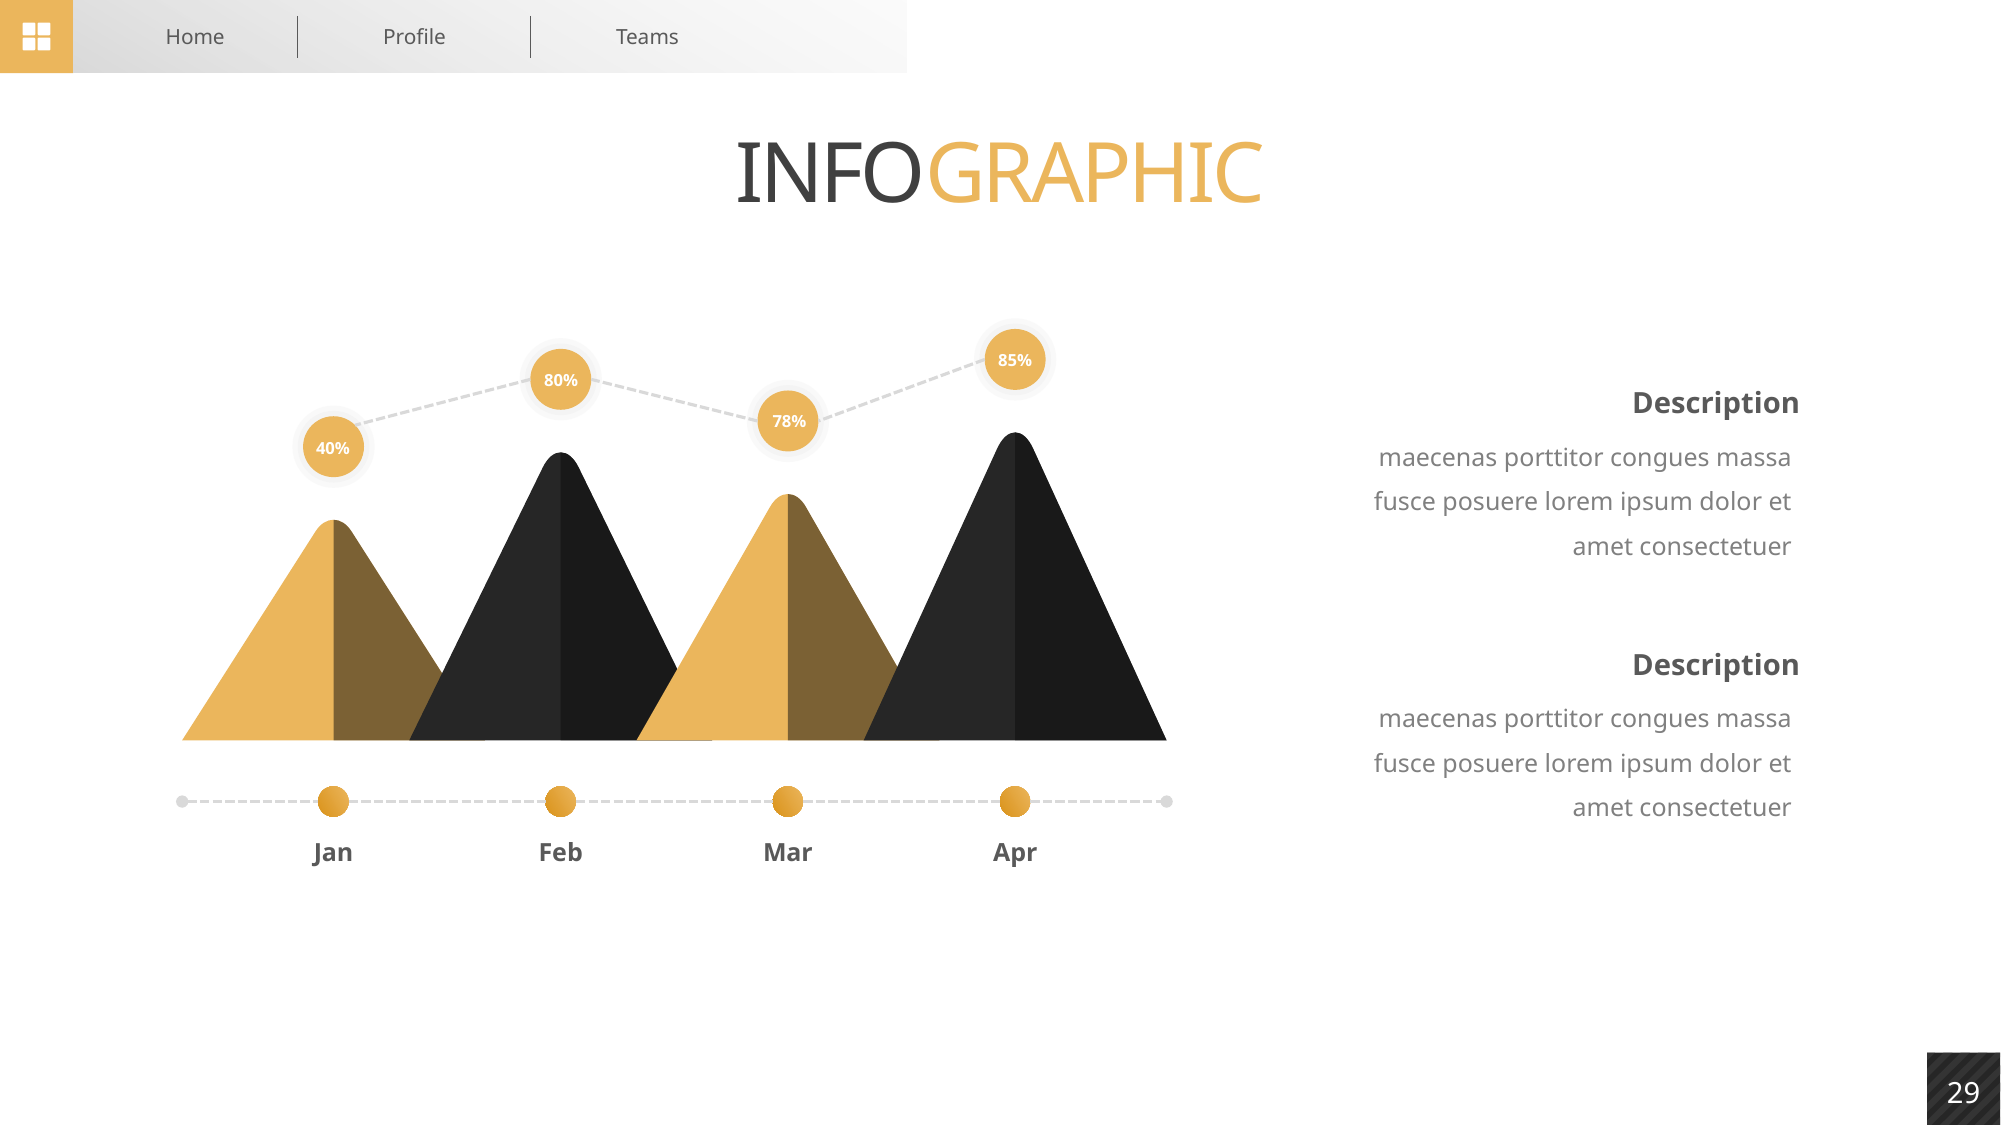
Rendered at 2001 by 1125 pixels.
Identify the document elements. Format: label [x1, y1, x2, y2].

text_box [182, 318, 1167, 870]
text_box [0, 0, 2001, 1125]
